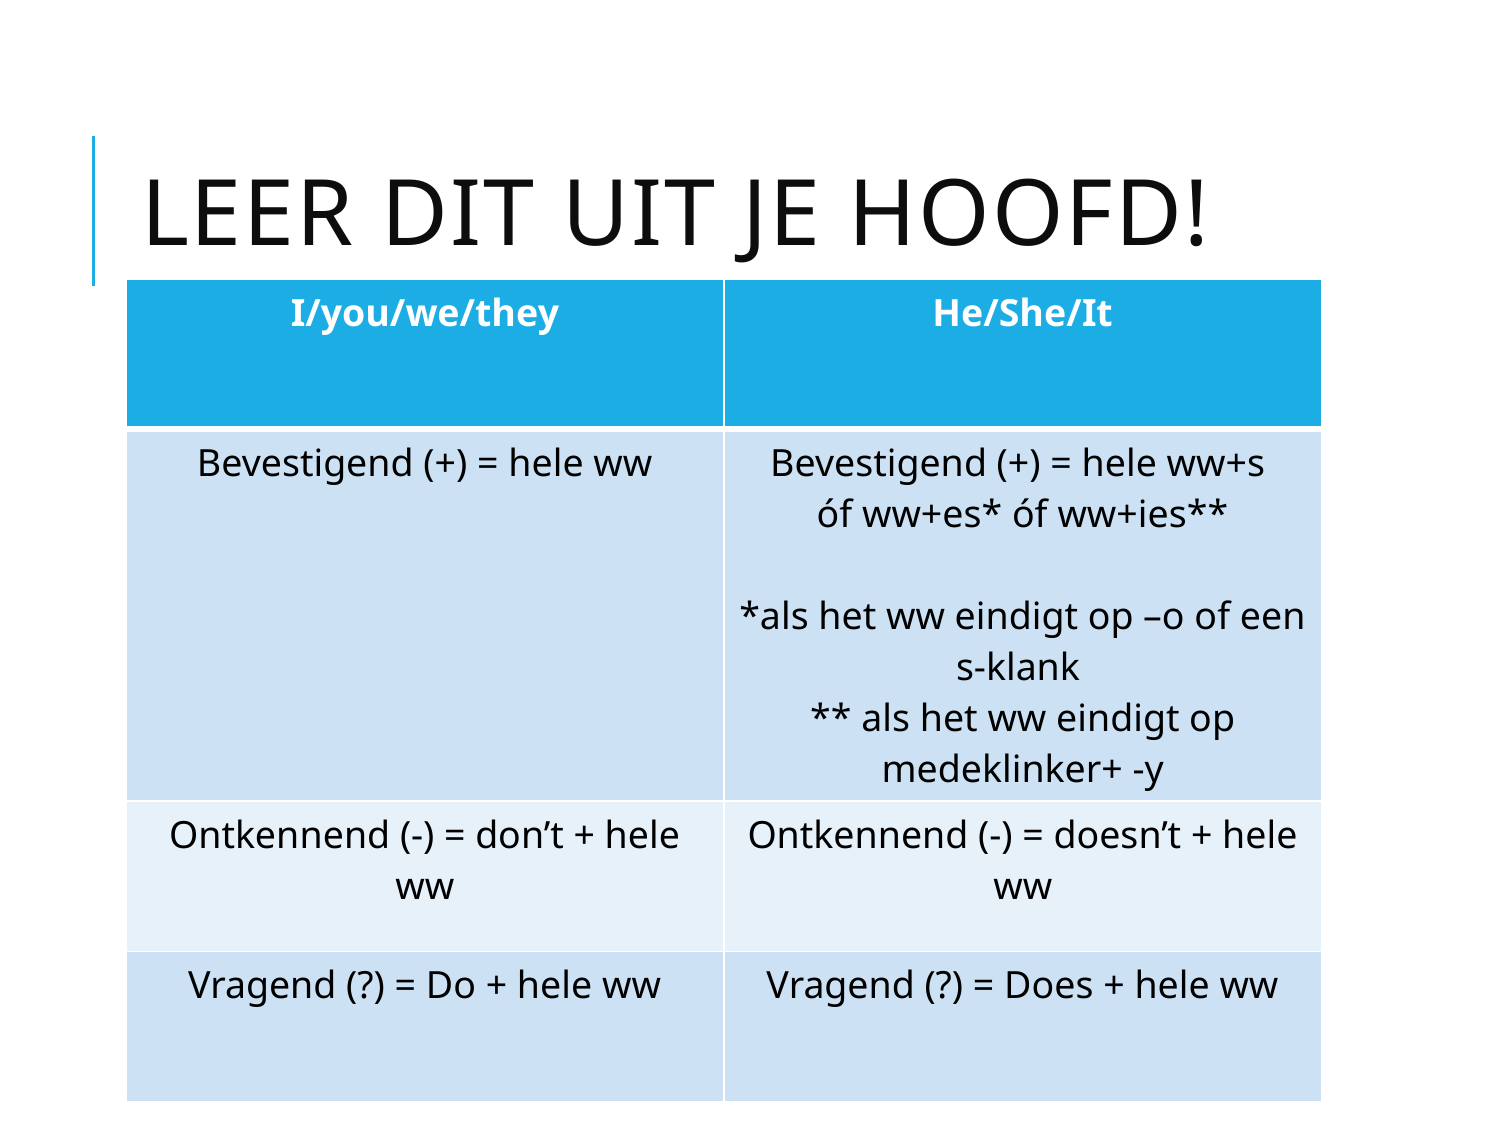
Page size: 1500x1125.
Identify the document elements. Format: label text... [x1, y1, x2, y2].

table_cell Vragend (?) = Does + hele ww [725, 952, 1321, 1101]
table_header I/you/we/they [127, 280, 723, 426]
table_cell Vragend (?) = Do + hele ww [127, 952, 723, 1101]
table_cell Ontkennend (-) = doesn’t + hele ww [725, 802, 1321, 951]
title Leer dit uit je hoofd! [126, 96, 1322, 278]
table_cell Bevestigend (+) = hele ww [127, 432, 723, 800]
table_header He/She/It [725, 280, 1321, 426]
table_cell Bevestigend (+) = hele ww+s óf ww+es* óf ww+ies** *als het ww eindigt op –o of een s-klank ** als het ww eindigt op medeklinker+ -y [725, 432, 1321, 800]
table_cell Ontkennend (-) = don’t + hele ww [127, 802, 723, 951]
